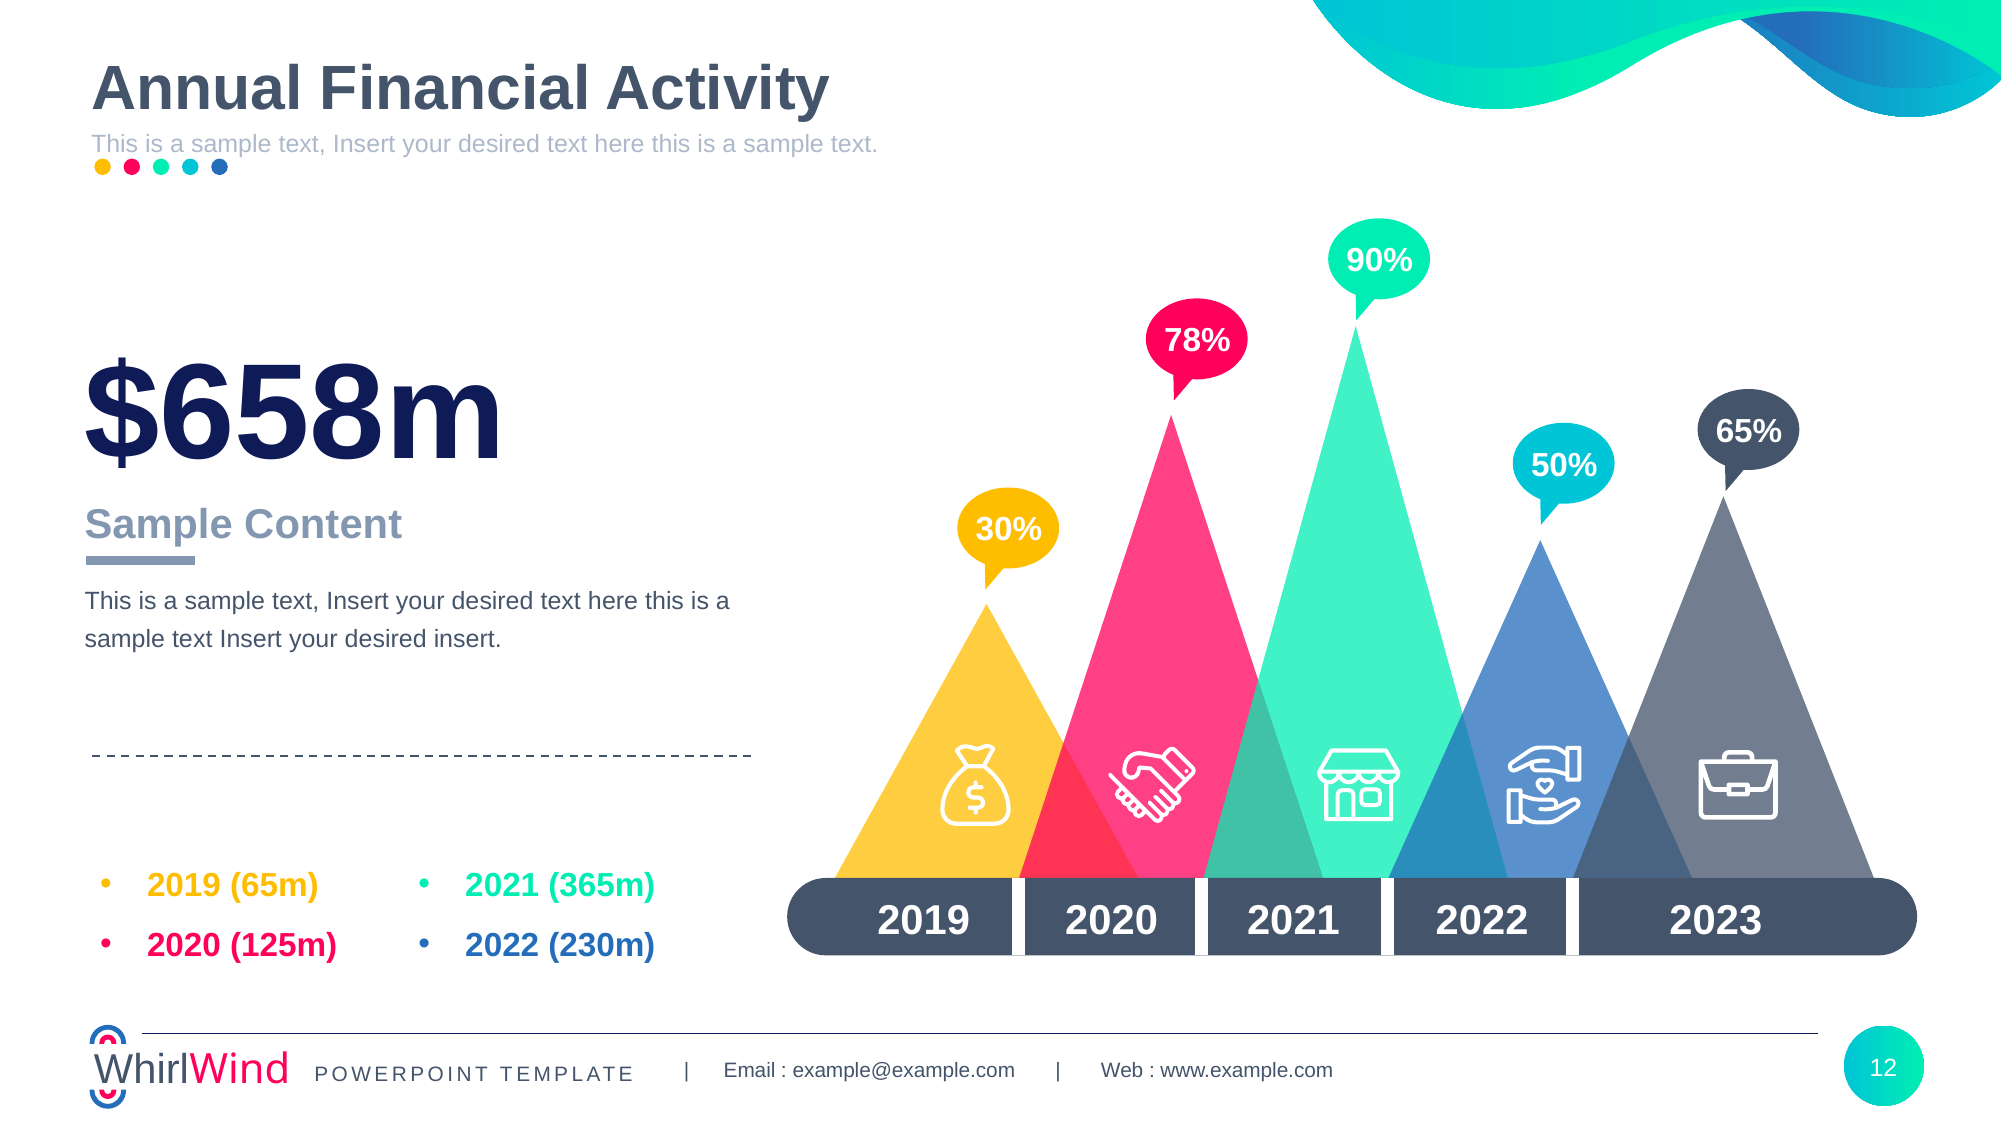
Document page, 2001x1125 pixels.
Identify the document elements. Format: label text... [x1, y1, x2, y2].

text_box 2021 (365m) 2022 (230m) [403, 835, 677, 971]
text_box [1311, 0, 2000, 117]
text_box Sample Content [69, 489, 756, 555]
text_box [952, 487, 1065, 569]
slide_number 12 [1837, 1036, 1930, 1096]
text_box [1323, 218, 1436, 300]
text_box 2022 [1399, 885, 1565, 950]
text_box This is a sample text, Insert your desired text here this is a sample text Insert your desired insert. [69, 570, 756, 660]
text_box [1508, 422, 1621, 504]
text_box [1692, 388, 1806, 470]
text_box 2019 [841, 885, 1007, 950]
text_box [834, 326, 1875, 880]
title Annual Financial Activity [76, 39, 1924, 130]
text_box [1141, 298, 1254, 380]
text_box $658m [69, 315, 659, 489]
text_box 2020 [1029, 885, 1195, 950]
text_box 2019 (65m) 2020 (125m) [85, 835, 359, 971]
text_box [786, 876, 1919, 957]
text_box 2023 [1633, 885, 1799, 950]
text_box 2021 [1210, 885, 1377, 950]
